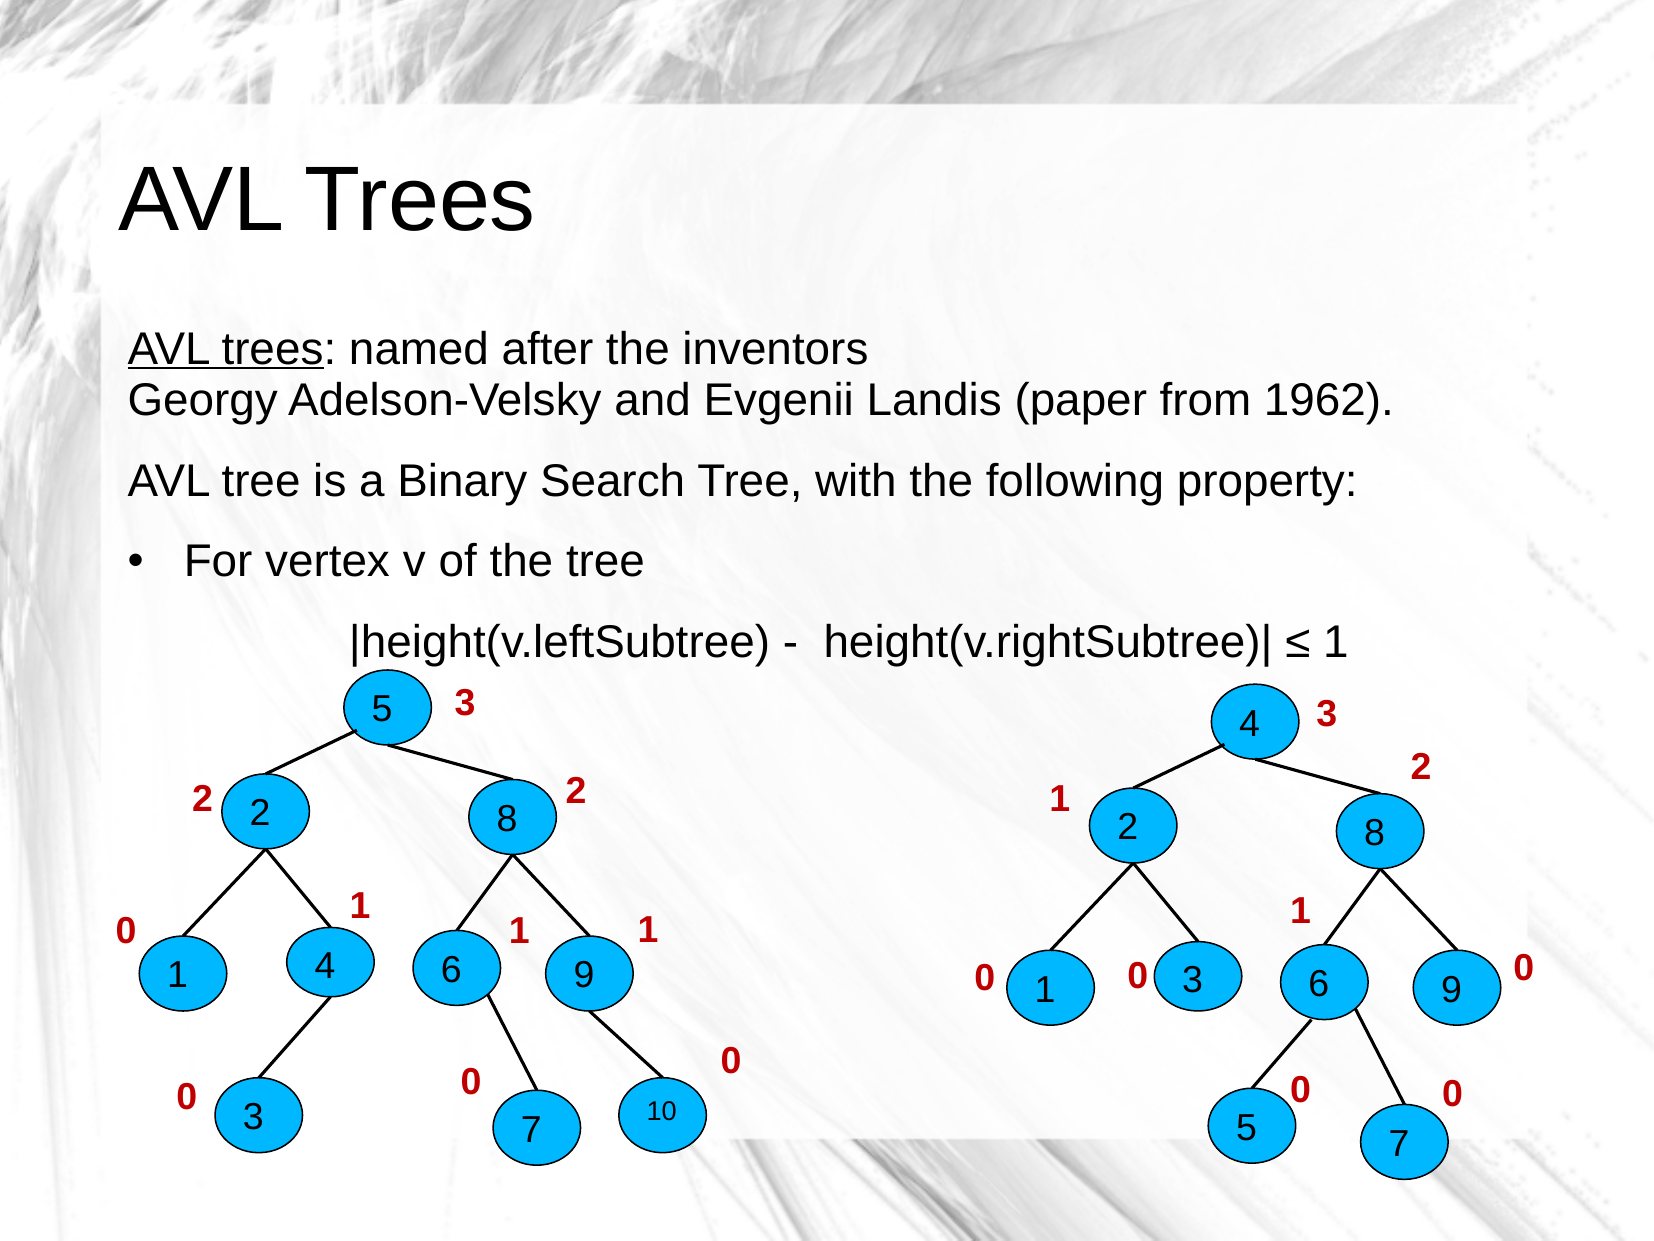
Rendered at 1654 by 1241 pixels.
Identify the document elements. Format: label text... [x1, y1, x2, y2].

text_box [139, 670, 707, 675]
list AVL trees: named after the inventors Georgy Adelson-Velsky and Evgenii Landis (paper from 1962). AVL tree is a Binary Search Tree, with the following property: For vertex v of the tree |height(v.leftSubtree) - height(v.rightSubtree)| ≤ 1 [118, 319, 1571, 1109]
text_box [139, 1126, 707, 1166]
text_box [100, 675, 757, 1126]
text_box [1006, 1124, 1501, 1180]
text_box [959, 685, 1550, 1124]
title AVL Trees [118, 93, 1506, 299]
picture [0, 0, 1654, 1241]
